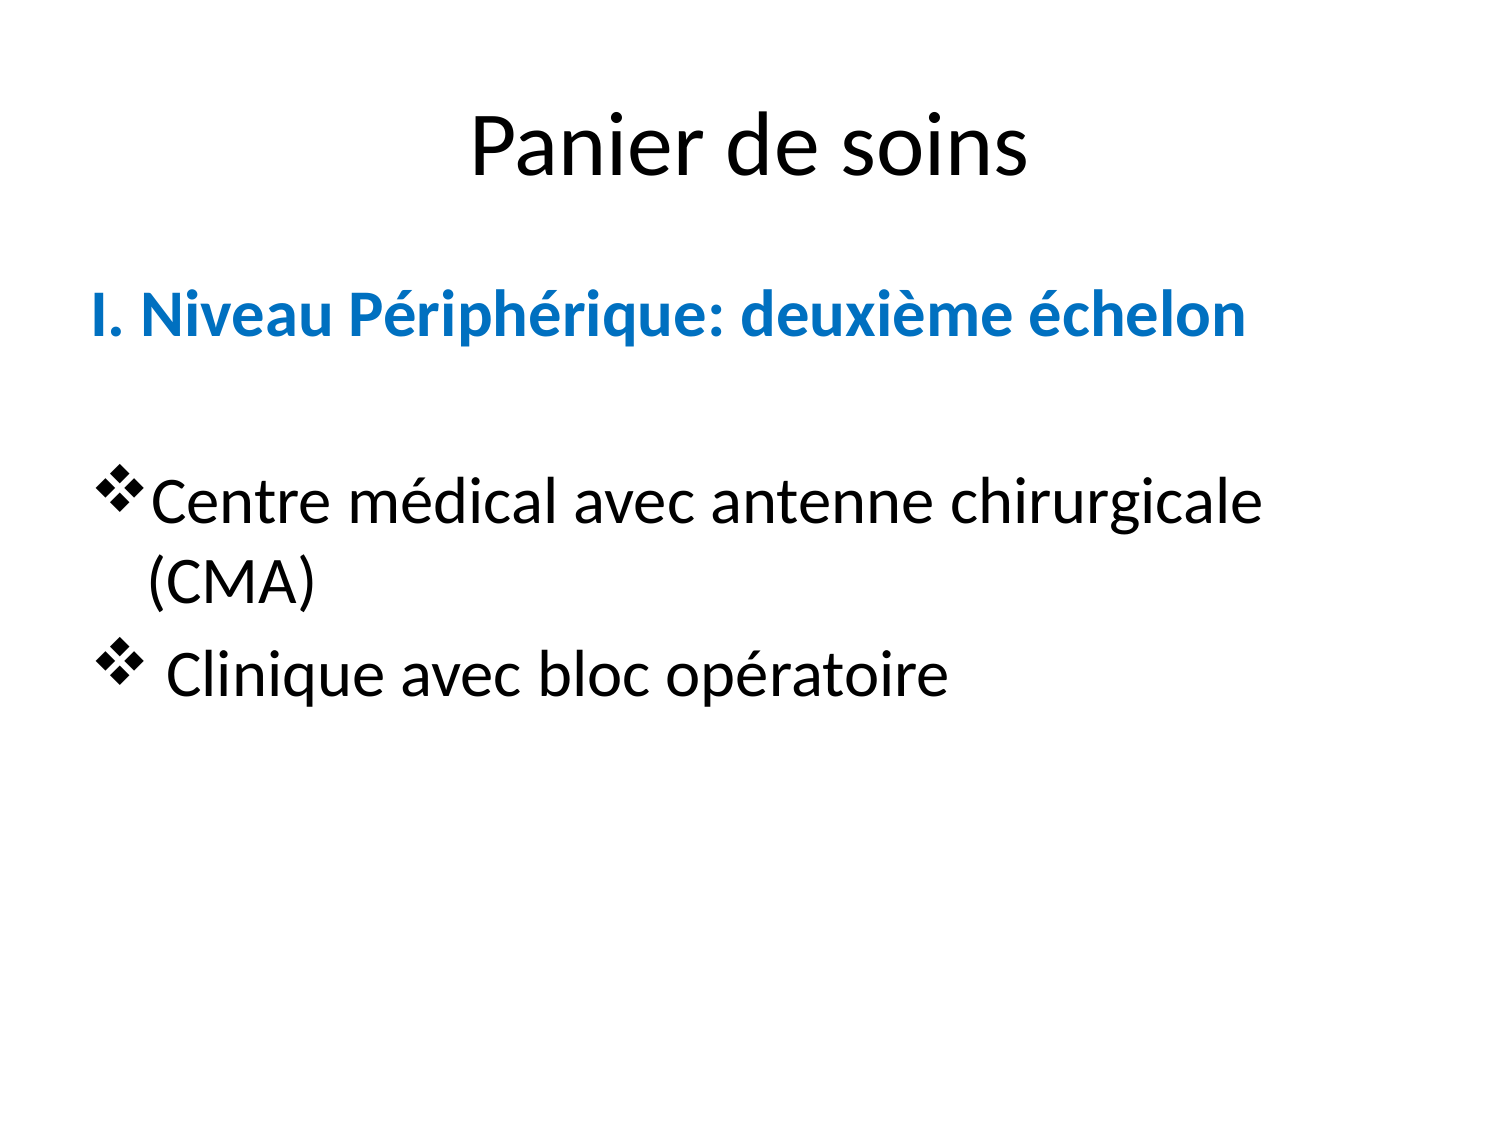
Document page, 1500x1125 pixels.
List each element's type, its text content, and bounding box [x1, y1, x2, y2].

list I. Niveau Périphérique: deuxième échelon Centre médical avec antenne chirurgicale (CMA) Clinique avec bloc opératoire [75, 262, 1425, 1005]
title Panier de soins [75, 45, 1425, 233]
